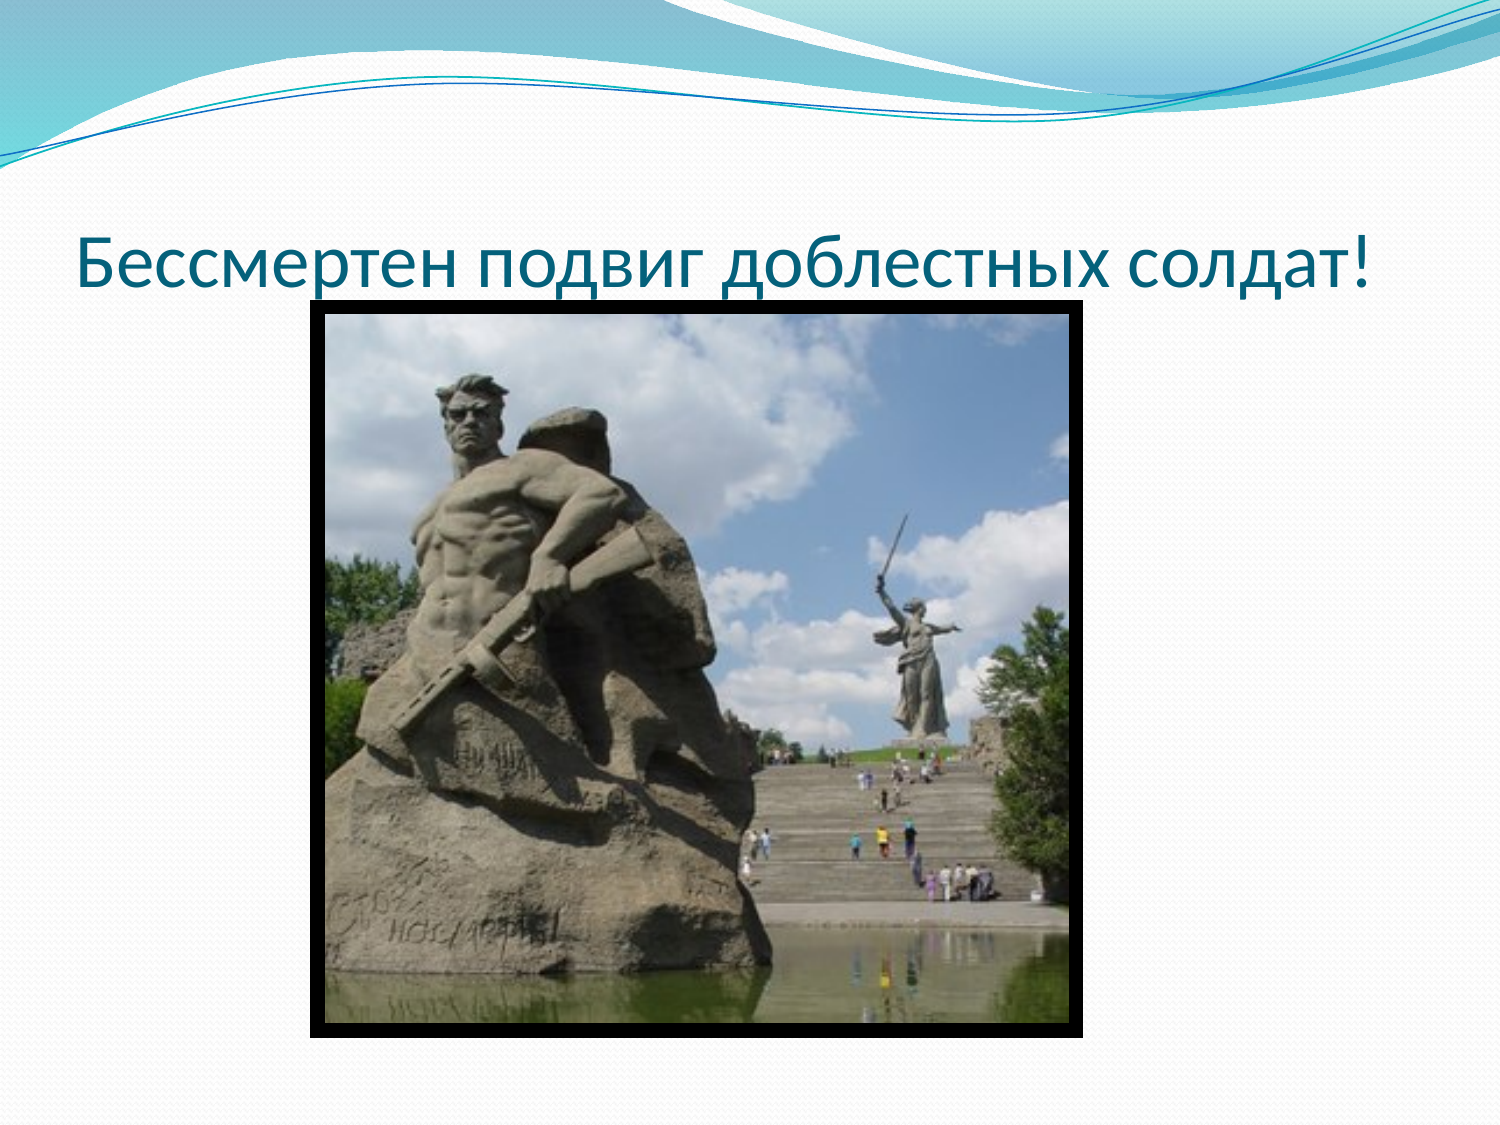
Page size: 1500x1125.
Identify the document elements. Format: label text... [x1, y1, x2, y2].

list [324, 314, 1070, 1024]
title Бессмертен подвиг доблестных солдат! [75, 115, 1425, 303]
